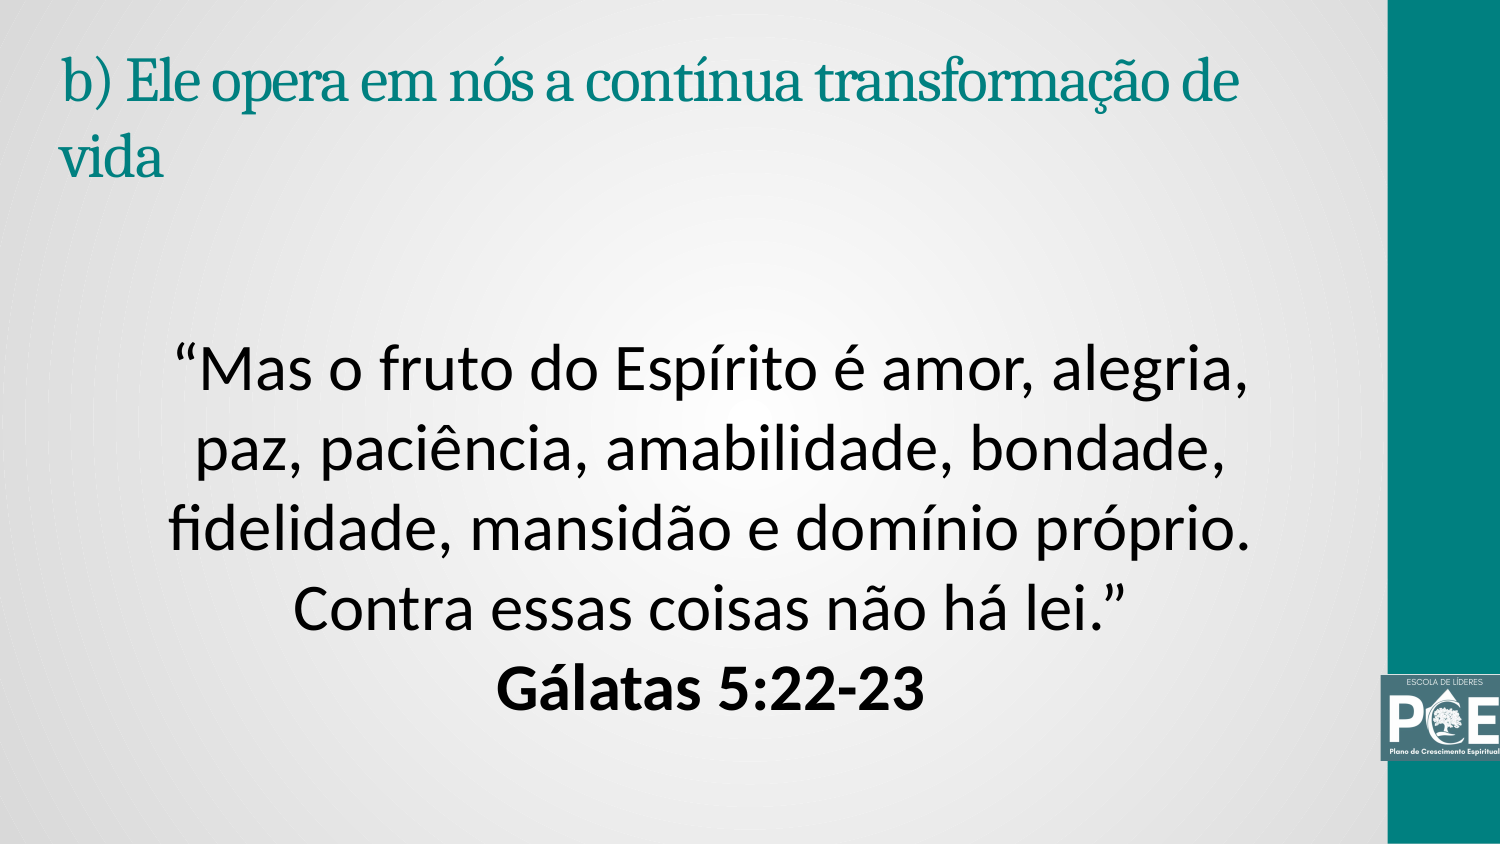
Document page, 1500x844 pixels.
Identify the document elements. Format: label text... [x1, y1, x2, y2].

text_box “Mas o fruto do Espírito é amor, alegria, paz, paciência, amabilidade, bondade, fidelidade, mansidão e domínio próprio. Contra essas coisas não há lei.” Gálatas 5:22-23 [125, 316, 1298, 731]
title b) Ele opera em nós a contínua transformação de vida [51, 52, 1347, 176]
picture [1380, 674, 1500, 761]
